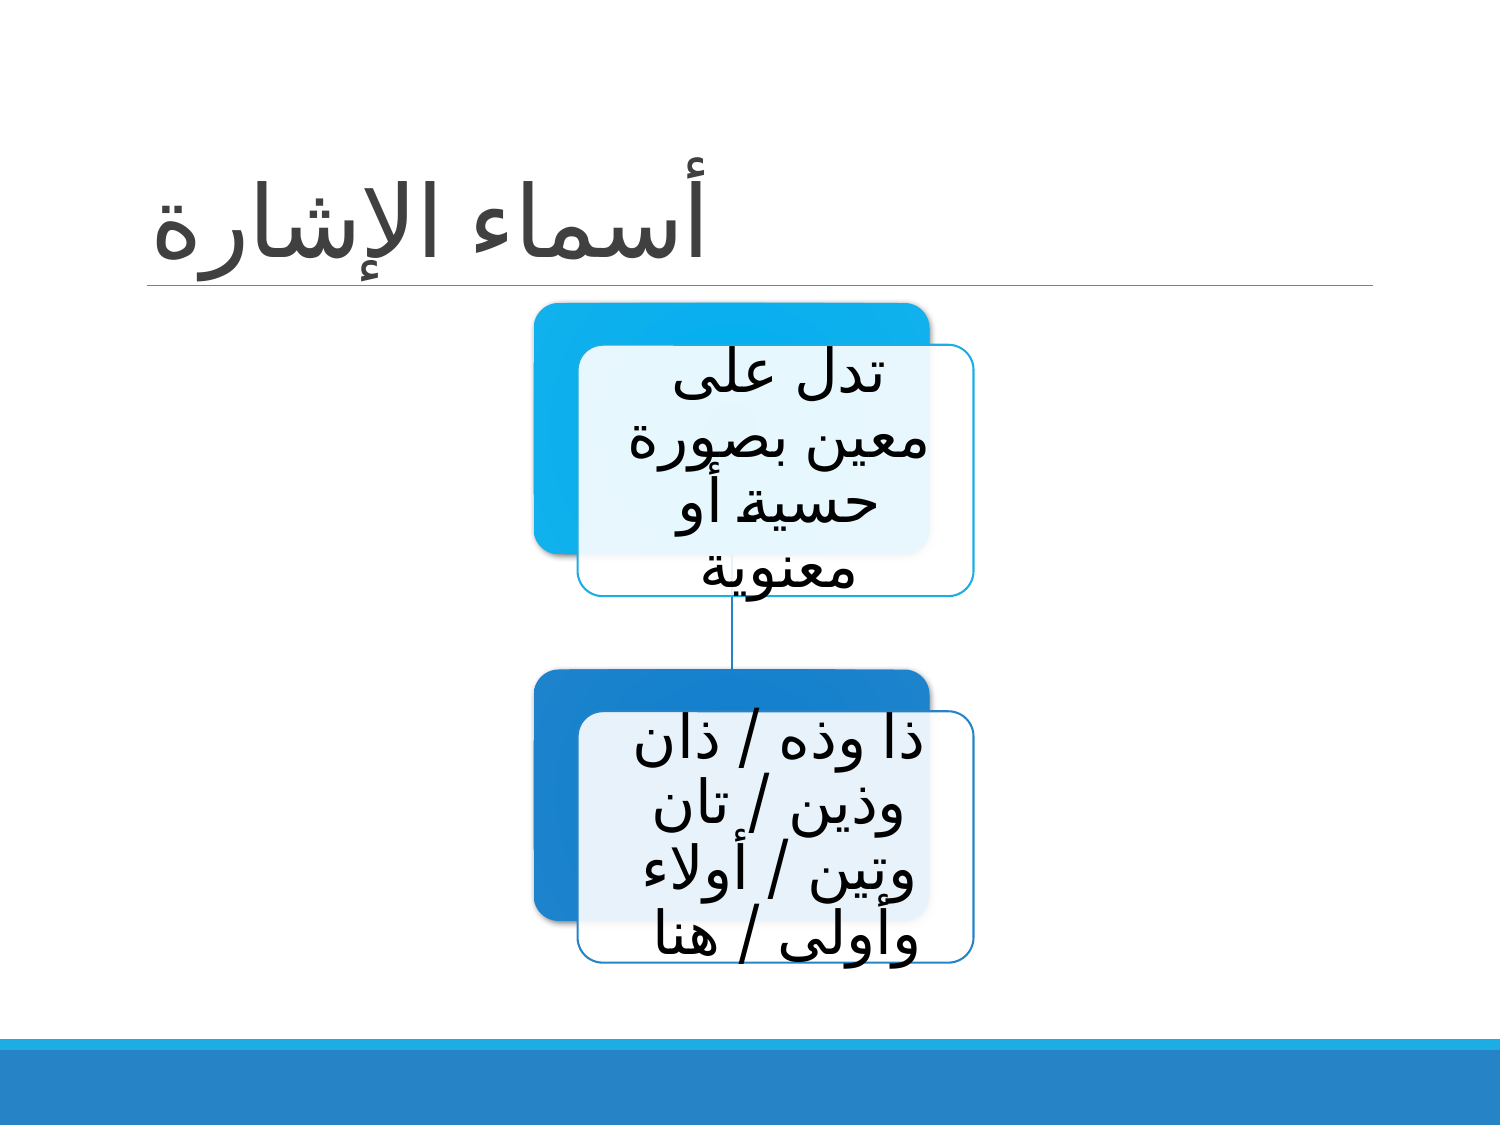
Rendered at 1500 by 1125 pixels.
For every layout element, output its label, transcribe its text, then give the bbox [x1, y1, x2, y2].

title أسماء الإشارة [135, 47, 1373, 285]
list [134, 302, 1373, 964]
